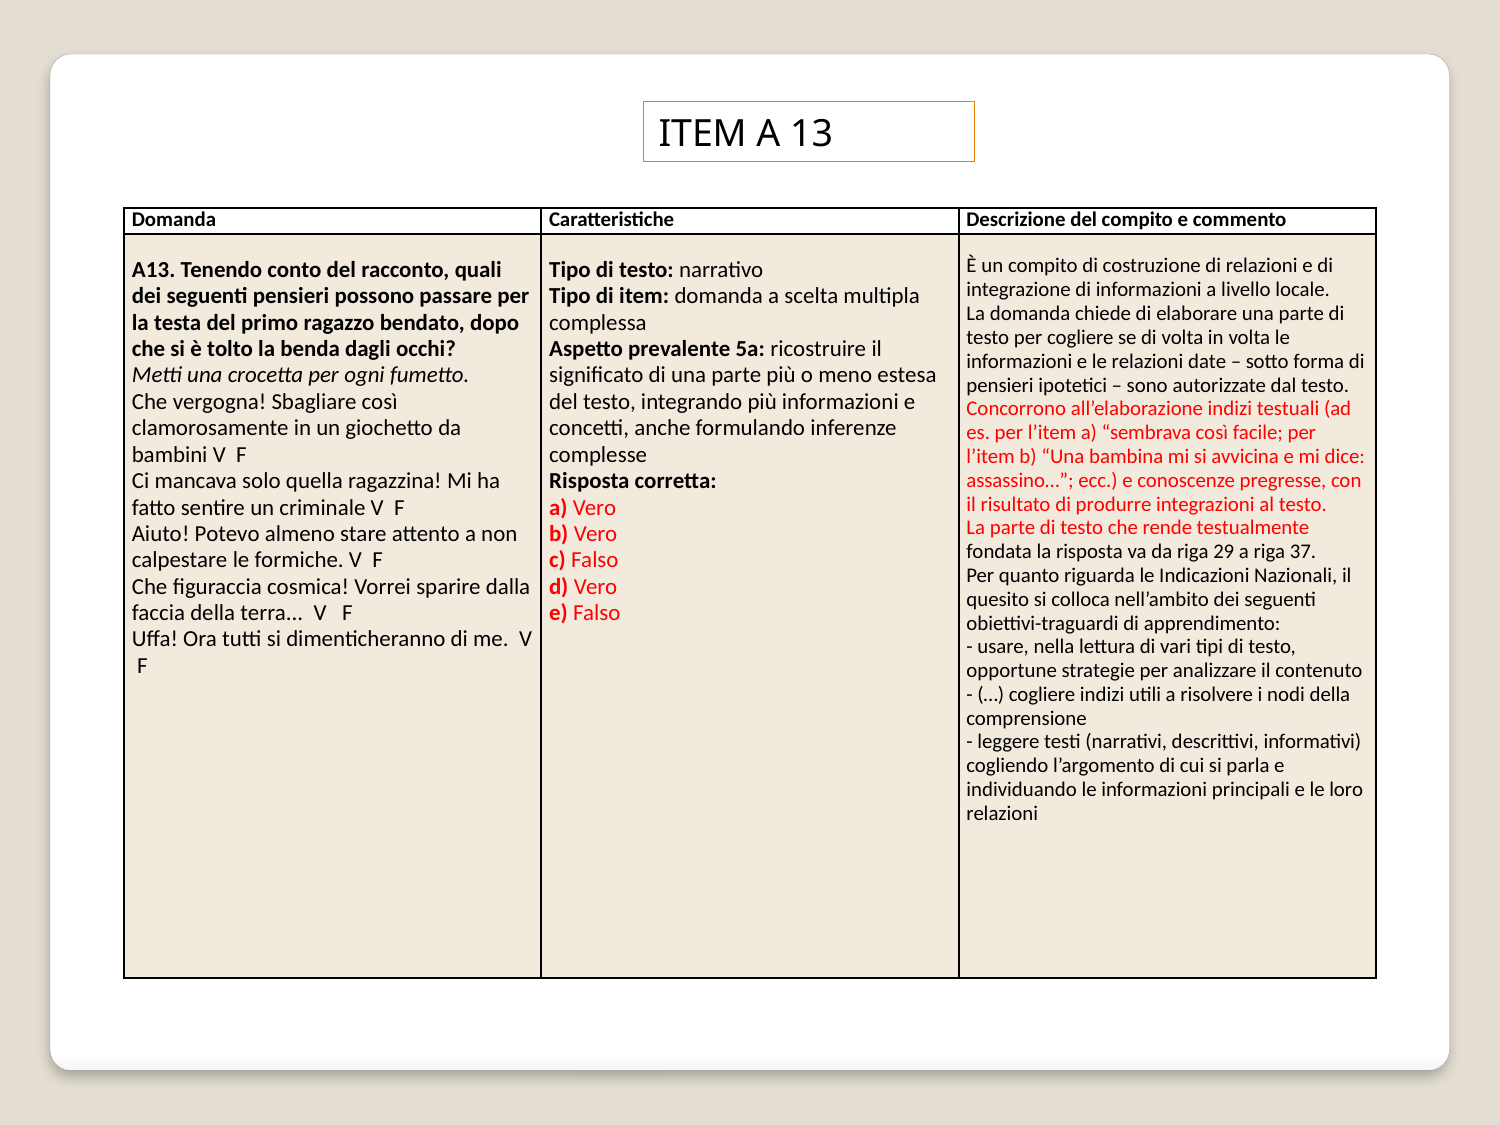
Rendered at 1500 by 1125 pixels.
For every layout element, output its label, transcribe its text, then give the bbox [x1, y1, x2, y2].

table_cell A13. Tenendo conto del racconto, quali dei seguenti pensieri possono passare per la testa del primo ragazzo bendato, dopo che si è tolto la benda dagli occhi? Metti una crocetta per ogni fumetto. Che vergogna! Sbagliare così clamorosamente in un giochetto da bambini V F Ci mancava solo quella ragazzina! Mi ha fatto sentire un criminale V F Aiuto! Potevo almeno stare attento a non calpestare le formiche. V F Che figuraccia cosmica! Vorrei sparire dalla faccia della terra... V F Uffa! Ora tutti si dimenticheranno di me. V F [125, 235, 540, 977]
table_cell Tipo di testo: narrativo Tipo di item: domanda a scelta multipla complessa Aspetto prevalente 5a: ricostruire il significato di una parte più o meno estesa del testo, integrando più informazioni e concetti, anche formulando inferenze complesse Risposta corretta: a) Vero b) Vero c) Falso d) Vero e) Falso [542, 235, 958, 977]
text_box ITEM A 13 [643, 101, 975, 162]
table_header Caratteristiche [542, 209, 958, 233]
table_header Descrizione del compito e commento [960, 209, 1375, 233]
table_header Domanda [125, 209, 540, 233]
table_cell È un compito di costruzione di relazioni e di integrazione di informazioni a livello locale. La domanda chiede di elaborare una parte di testo per cogliere se di volta in volta le informazioni e le relazioni date – sotto forma di pensieri ipotetici – sono autorizzate dal testo. Concorrono all’elaborazione indizi testuali (ad es. per l’item a) “sembrava così facile; per l’item b) “Una bambina mi si avvicina e mi dice: assassino…”; ecc.) e conoscenze pregresse, con il risultato di produrre integrazioni al testo. La parte di testo che rende testualmente fondata la risposta va da riga 29 a riga 37. Per quanto riguarda le Indicazioni Nazionali, il quesito si colloca nell’ambito dei seguenti obiettivi-traguardi di apprendimento: - usare, nella lettura di vari tipi di testo, opportune strategie per analizzare il contenuto - (…) cogliere indizi utili a risolvere i nodi della comprensione - leggere testi (narrativi, descrittivi, informativi) cogliendo l’argomento di cui si parla e individuando le informazioni principali e le loro relazioni [960, 235, 1375, 977]
